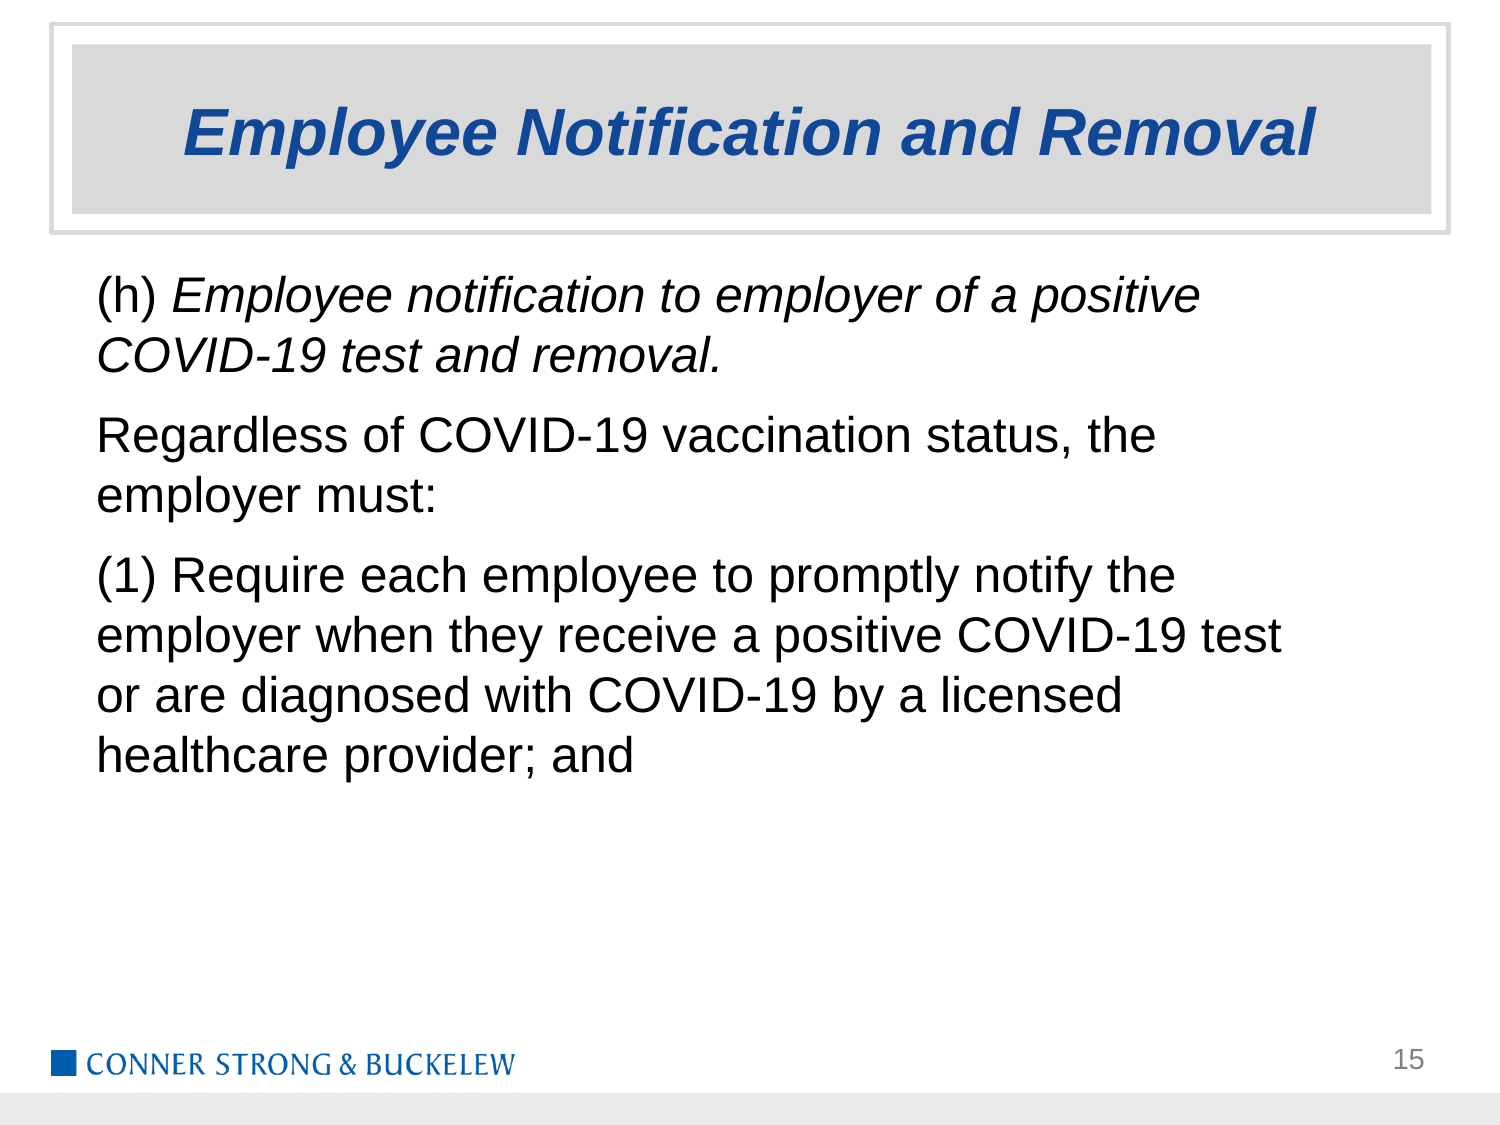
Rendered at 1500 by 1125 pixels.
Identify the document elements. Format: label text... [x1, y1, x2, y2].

list (h) Employee notification to employer of a positive COVID-19 test and removal. Regardless of COVID-19 vaccination status, the employer must: (1) Require each employee to promptly notify the employer when they receive a positive COVID-19 test or are diagnosed with COVID-19 by a licensed healthcare provider; and [43, 254, 1332, 893]
title Employee Notification and Removal [71, 44, 1429, 215]
picture [51, 1050, 515, 1076]
